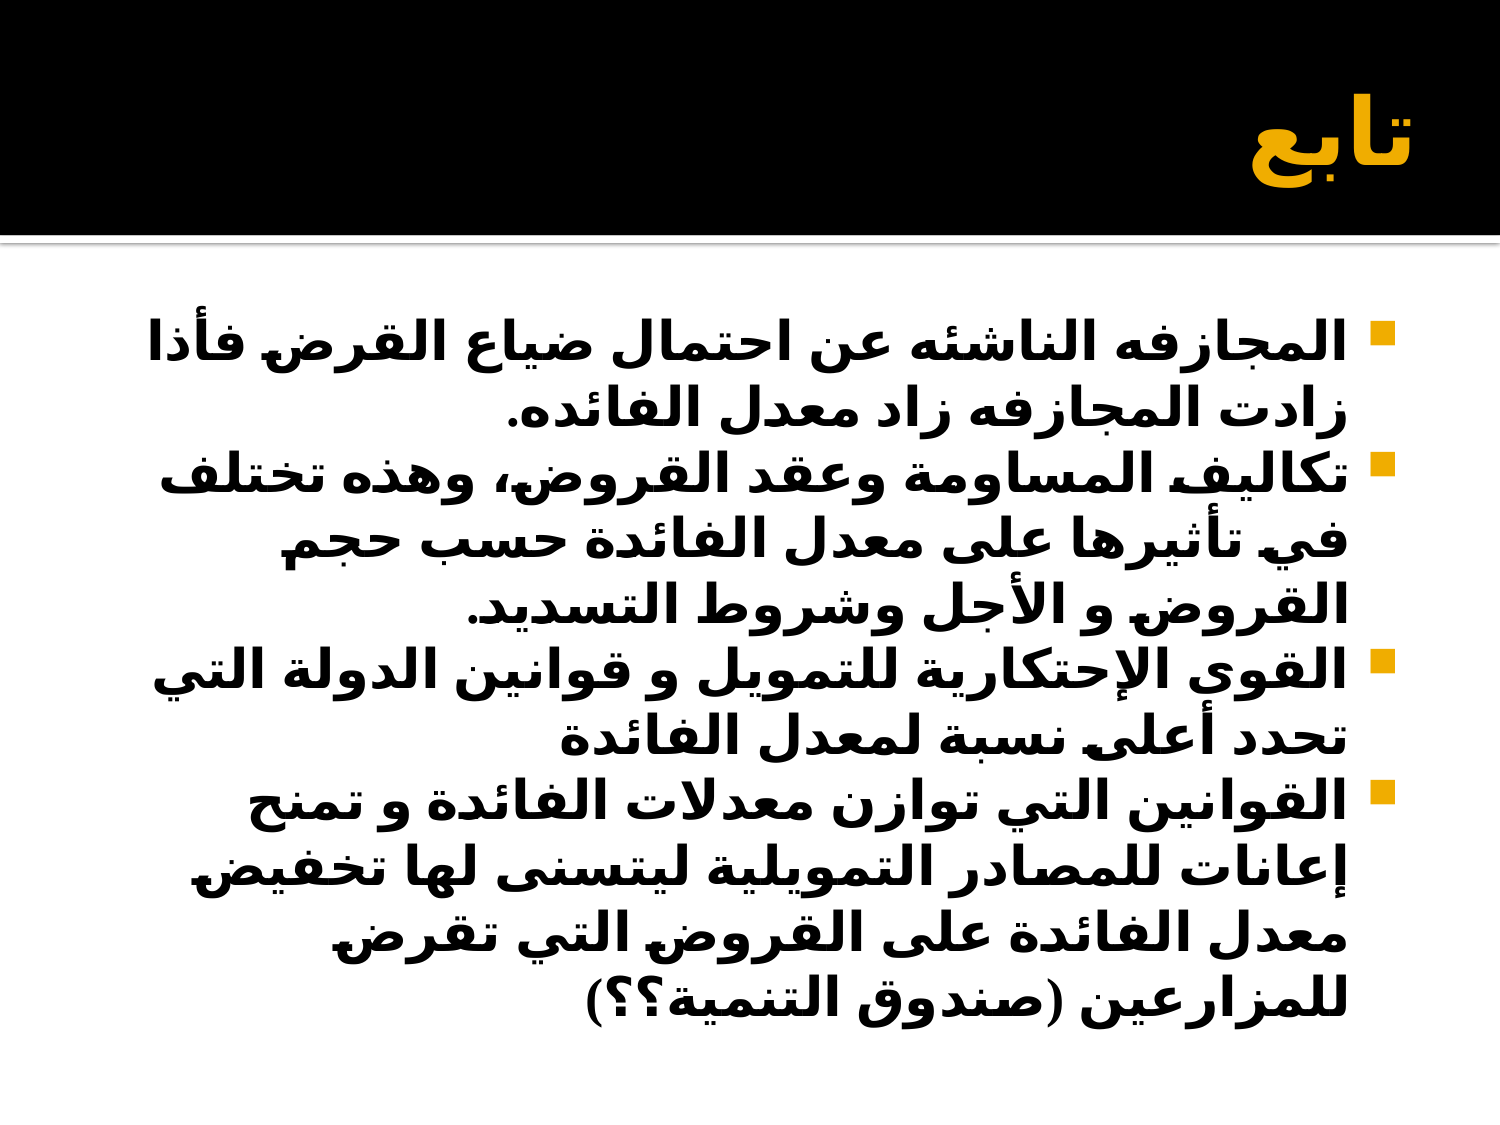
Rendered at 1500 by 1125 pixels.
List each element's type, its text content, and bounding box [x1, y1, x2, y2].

list المجازفه الناشئه عن احتمال ضياع القرض فأذا زادت المجازفه زاد معدل الفائده. تكاليف المساومة وعقد القروض، وهذه تختلف في تأثيرها على معدل الفائدة حسب حجم القروض و الأجل وشروط التسديد. القوى الإحتكارية للتمويل و قوانين الدولة التي تحدد أعلى نسبة لمعدل الفائدة القوانين التي توازن معدلات الفائدة و تمنح إعانات للمصادر التمويلية ليتسنى لها تخفيض معدل الفائدة على القروض التي تقرض للمزارعين (صندوق التنمية؟؟) [75, 291, 1425, 1050]
title تابع [75, 25, 1425, 231]
